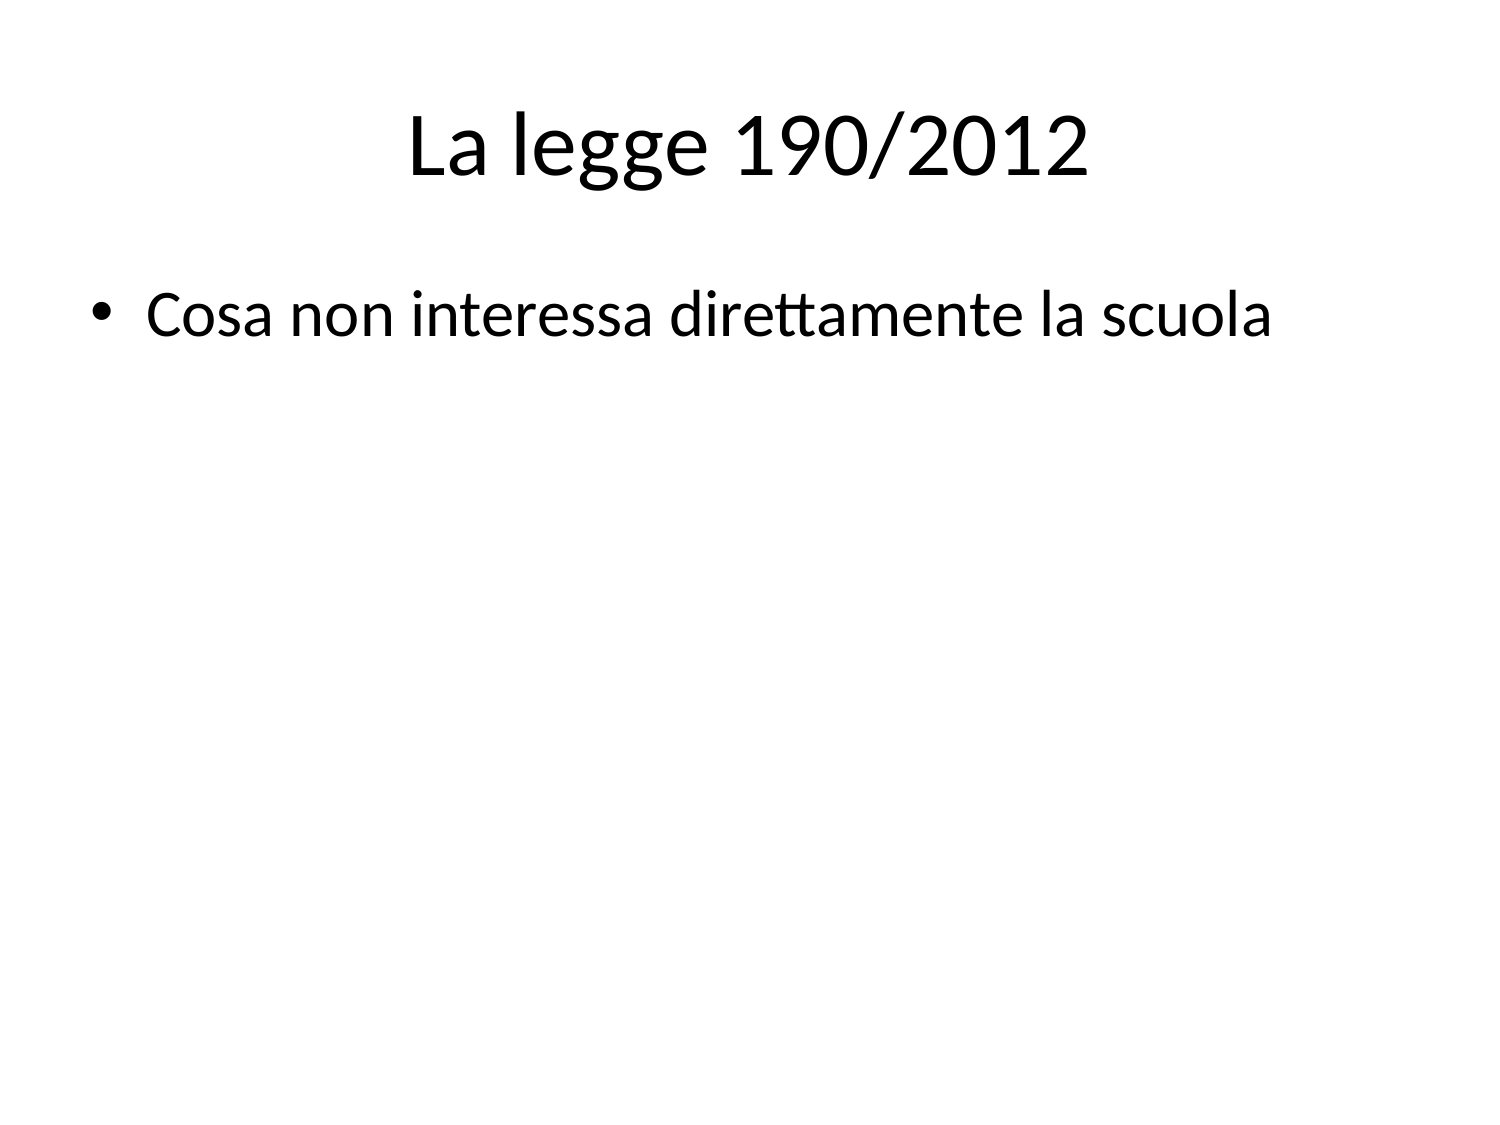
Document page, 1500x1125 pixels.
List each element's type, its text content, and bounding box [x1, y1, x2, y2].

title La legge 190/2012 [74, 44, 1426, 233]
list Cosa non interessa direttamente la scuola [74, 262, 1426, 1006]
